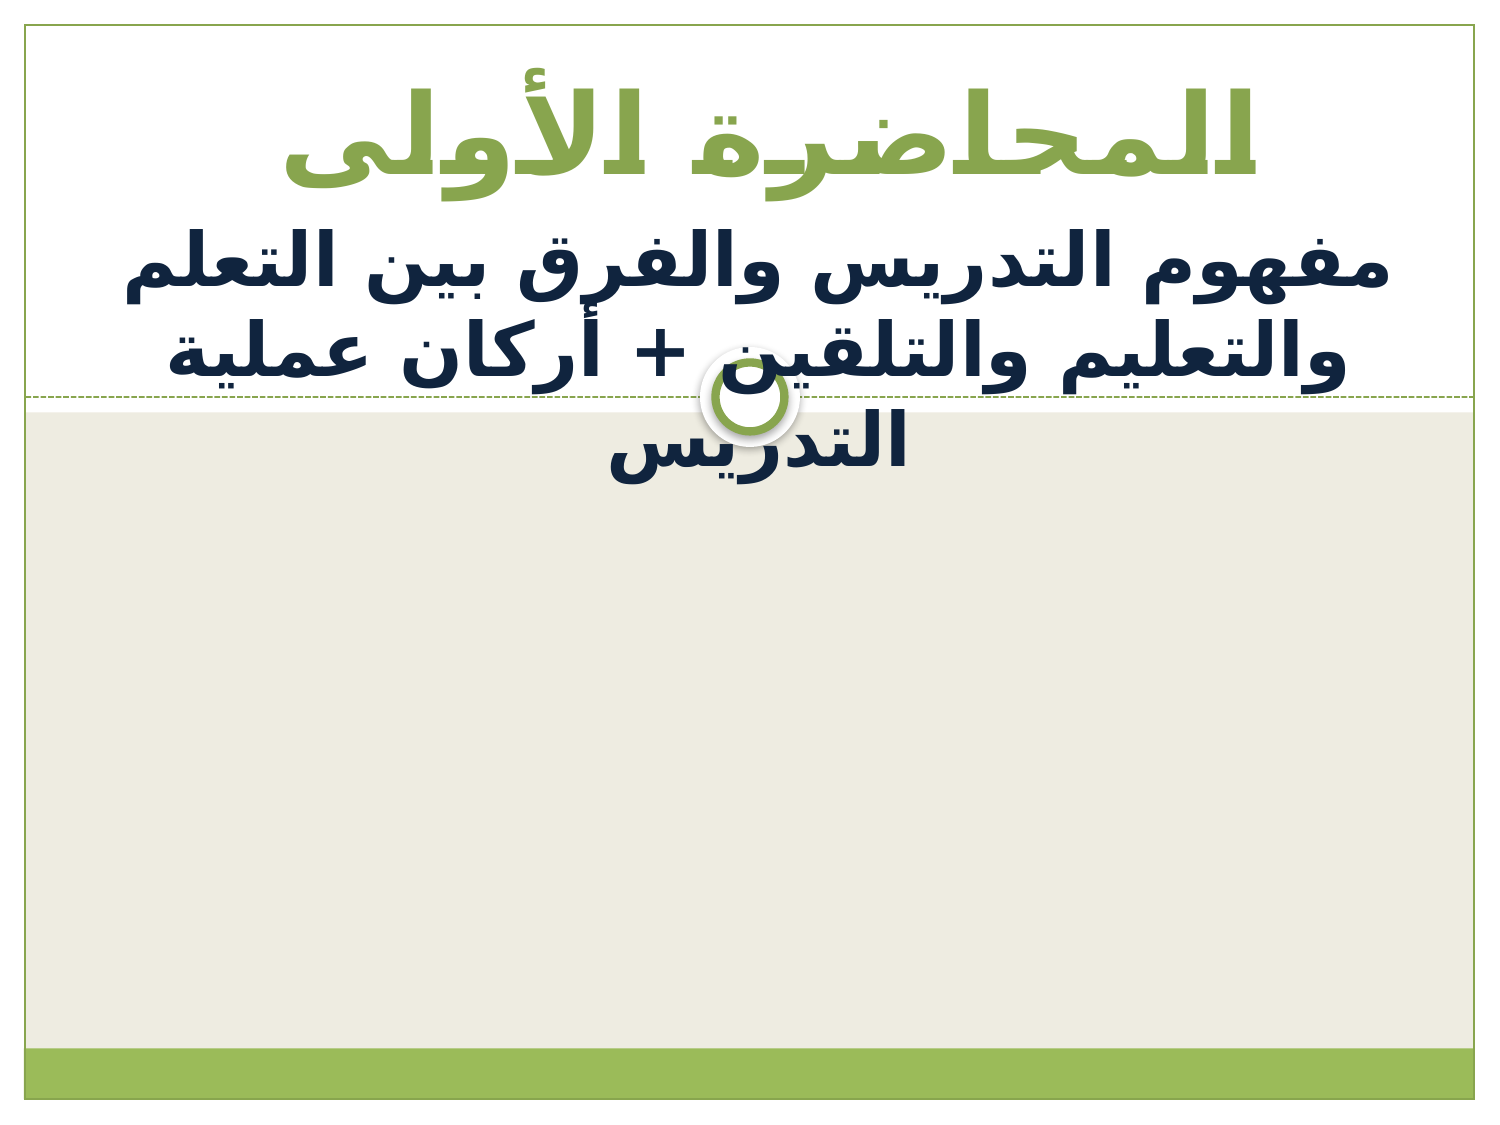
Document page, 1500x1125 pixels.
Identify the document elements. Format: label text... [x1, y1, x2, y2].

subtitle المحاضرة الأولى مفهوم التدريس والفرق بين التعلم والتعليم والتلقين + أركان عملية التدريس [64, 54, 1453, 629]
